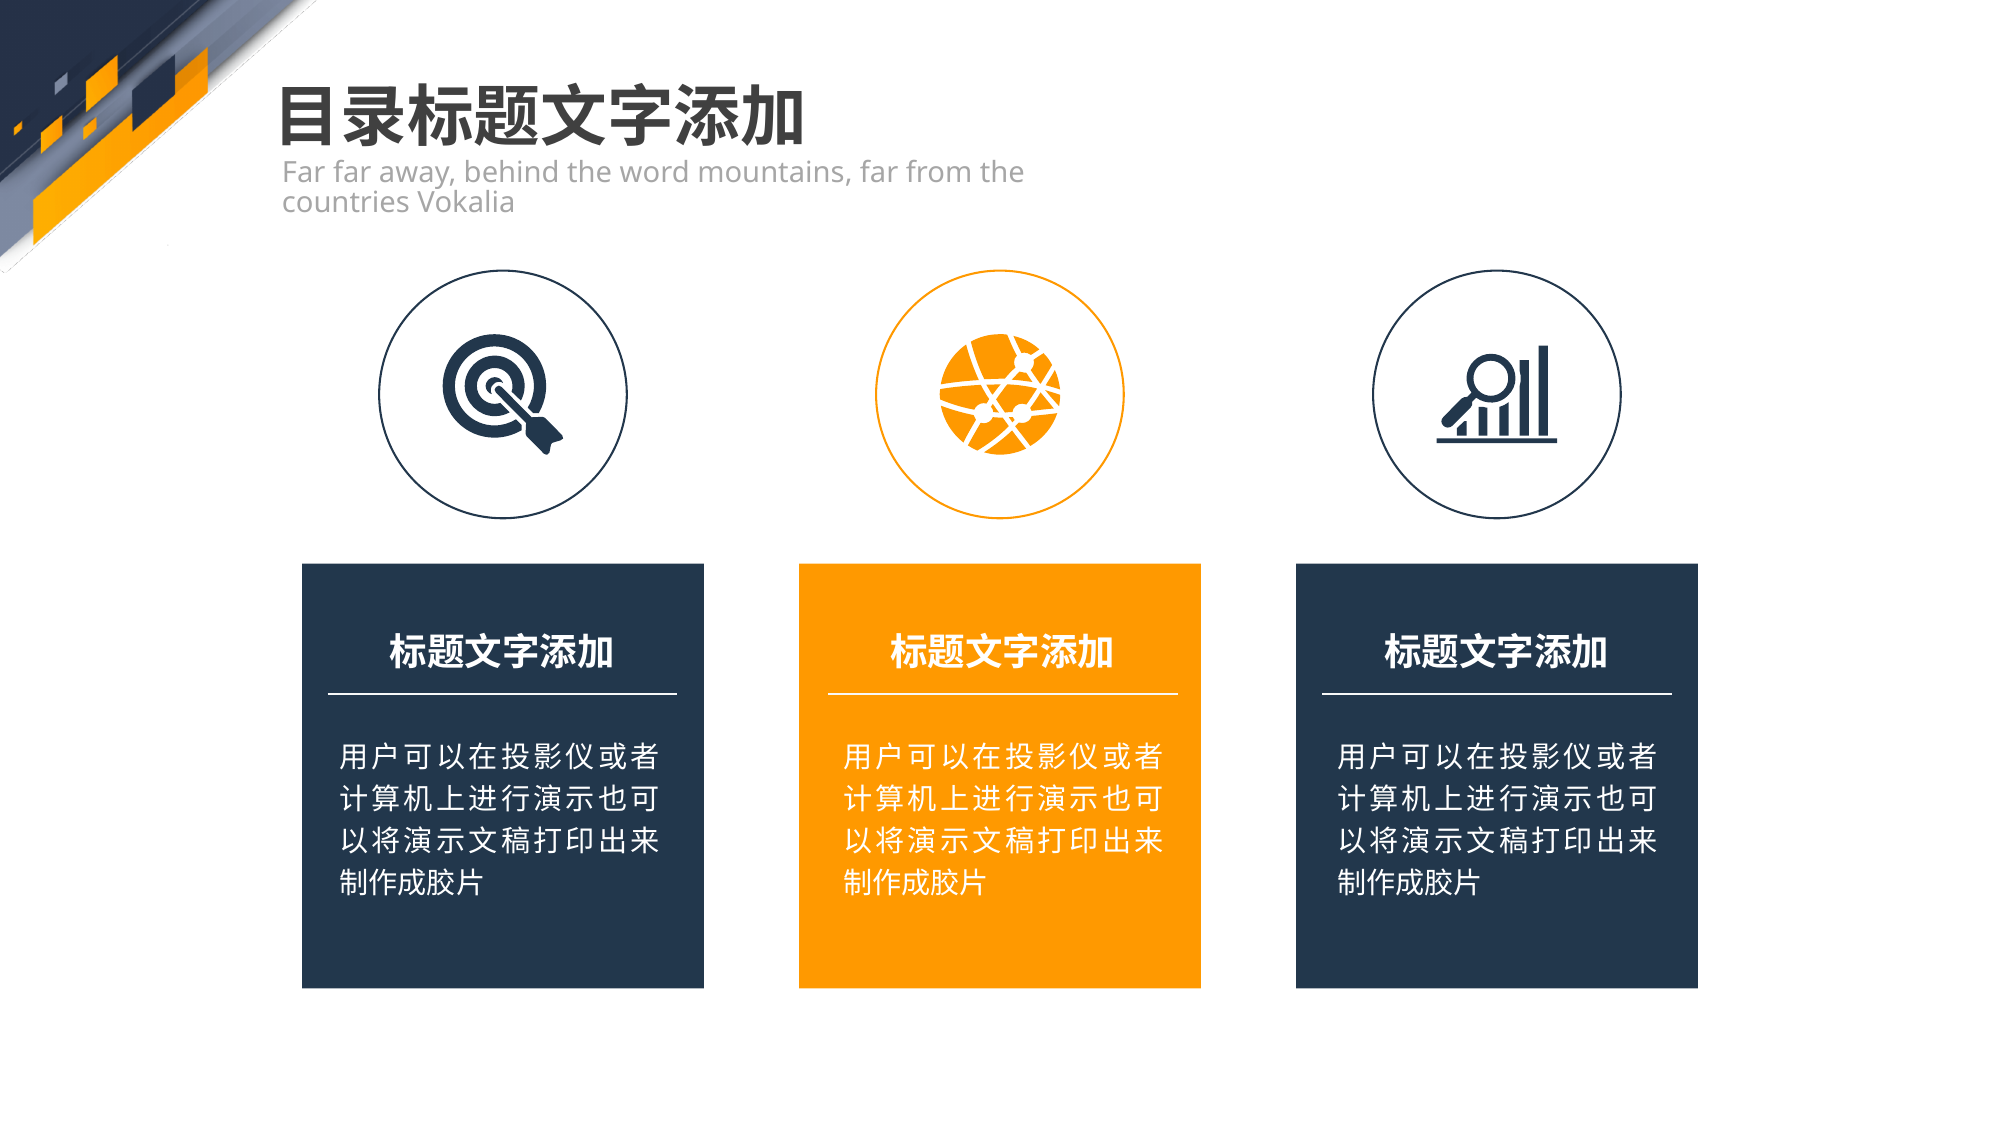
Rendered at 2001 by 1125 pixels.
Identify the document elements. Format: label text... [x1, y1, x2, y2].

text_box [1295, 562, 1699, 989]
text_box 用户可以在投影仪或者计算机上进行演示也可以将演示文稿打印出来制作成胶片 [1322, 724, 1673, 907]
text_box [273, 74, 1135, 190]
text_box 标题文字添加 [327, 611, 677, 681]
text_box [1373, 270, 1621, 519]
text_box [379, 270, 627, 519]
text_box 标题文字添加 [828, 611, 1178, 681]
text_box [876, 270, 1124, 519]
text_box 用户可以在投影仪或者计算机上进行演示也可以将演示文稿打印出来制作成胶片 [324, 724, 675, 907]
picture [0, 0, 388, 330]
text_box 标题文字添加 [1322, 611, 1672, 681]
text_box [798, 562, 1202, 989]
text_box [301, 562, 705, 989]
text_box 用户可以在投影仪或者计算机上进行演示也可以将演示文稿打印出来制作成胶片 [828, 724, 1179, 907]
